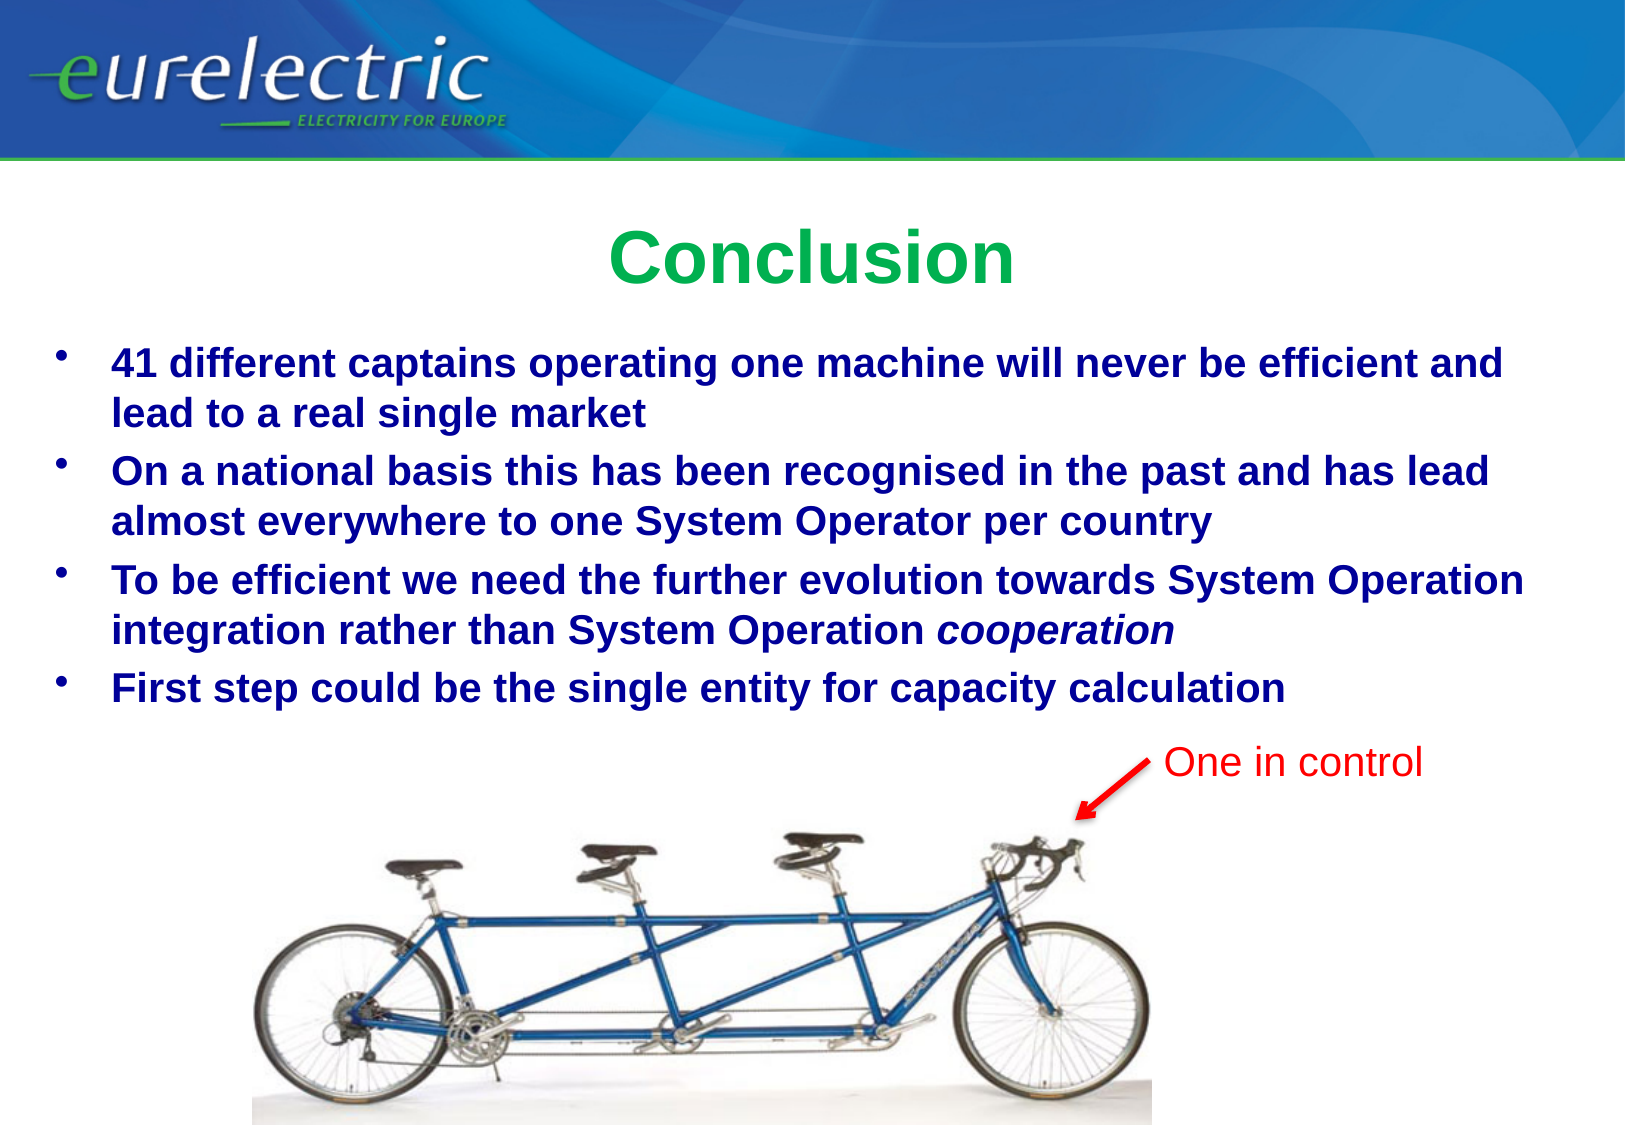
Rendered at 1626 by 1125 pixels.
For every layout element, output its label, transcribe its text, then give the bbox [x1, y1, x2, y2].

picture [252, 708, 1153, 1125]
text_box One in control [1157, 726, 1483, 792]
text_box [1074, 759, 1150, 821]
picture [0, 0, 1625, 161]
list 41 different captains operating one machine will never be efficient and lead to a real single market On a national basis this has been recognised in the past and has lead almost everywhere to one System Operator per country To be efficient we need the further evolution towards System Operation integration rather than System Operation cooperation First step could be the single entity for capacity calculation [39, 327, 1598, 1071]
title Conclusion [121, 172, 1504, 327]
